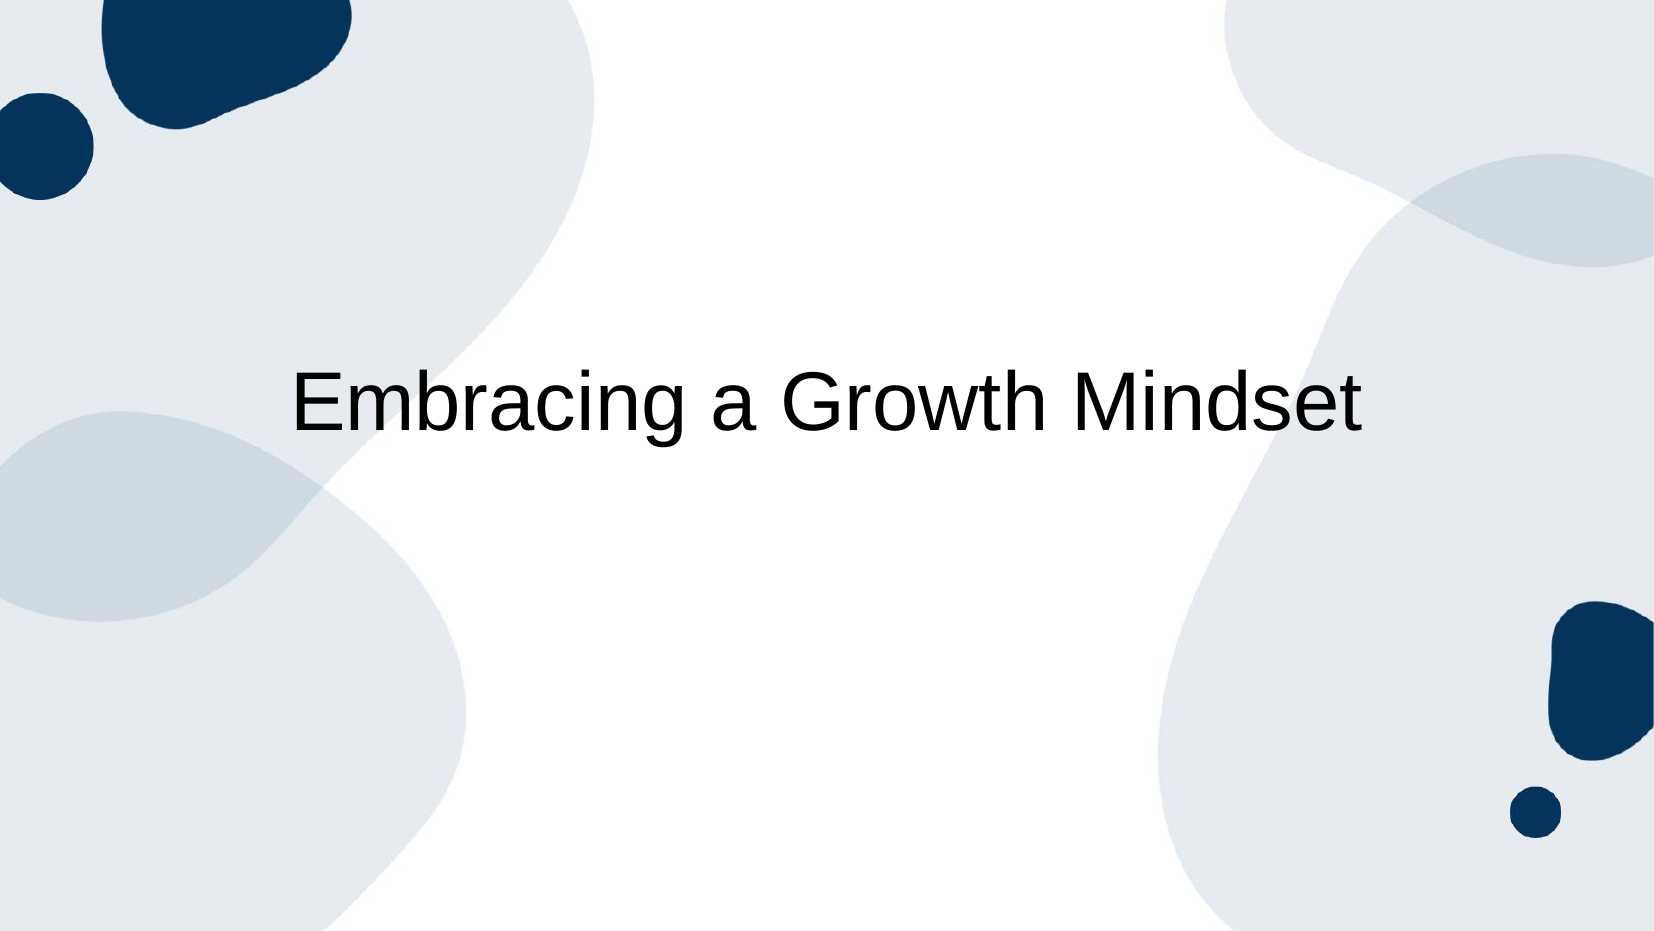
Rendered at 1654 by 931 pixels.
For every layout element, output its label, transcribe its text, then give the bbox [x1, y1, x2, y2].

picture [0, 0, 1654, 931]
subtitle Embracing a Growth Mindset [82, 37, 1571, 757]
